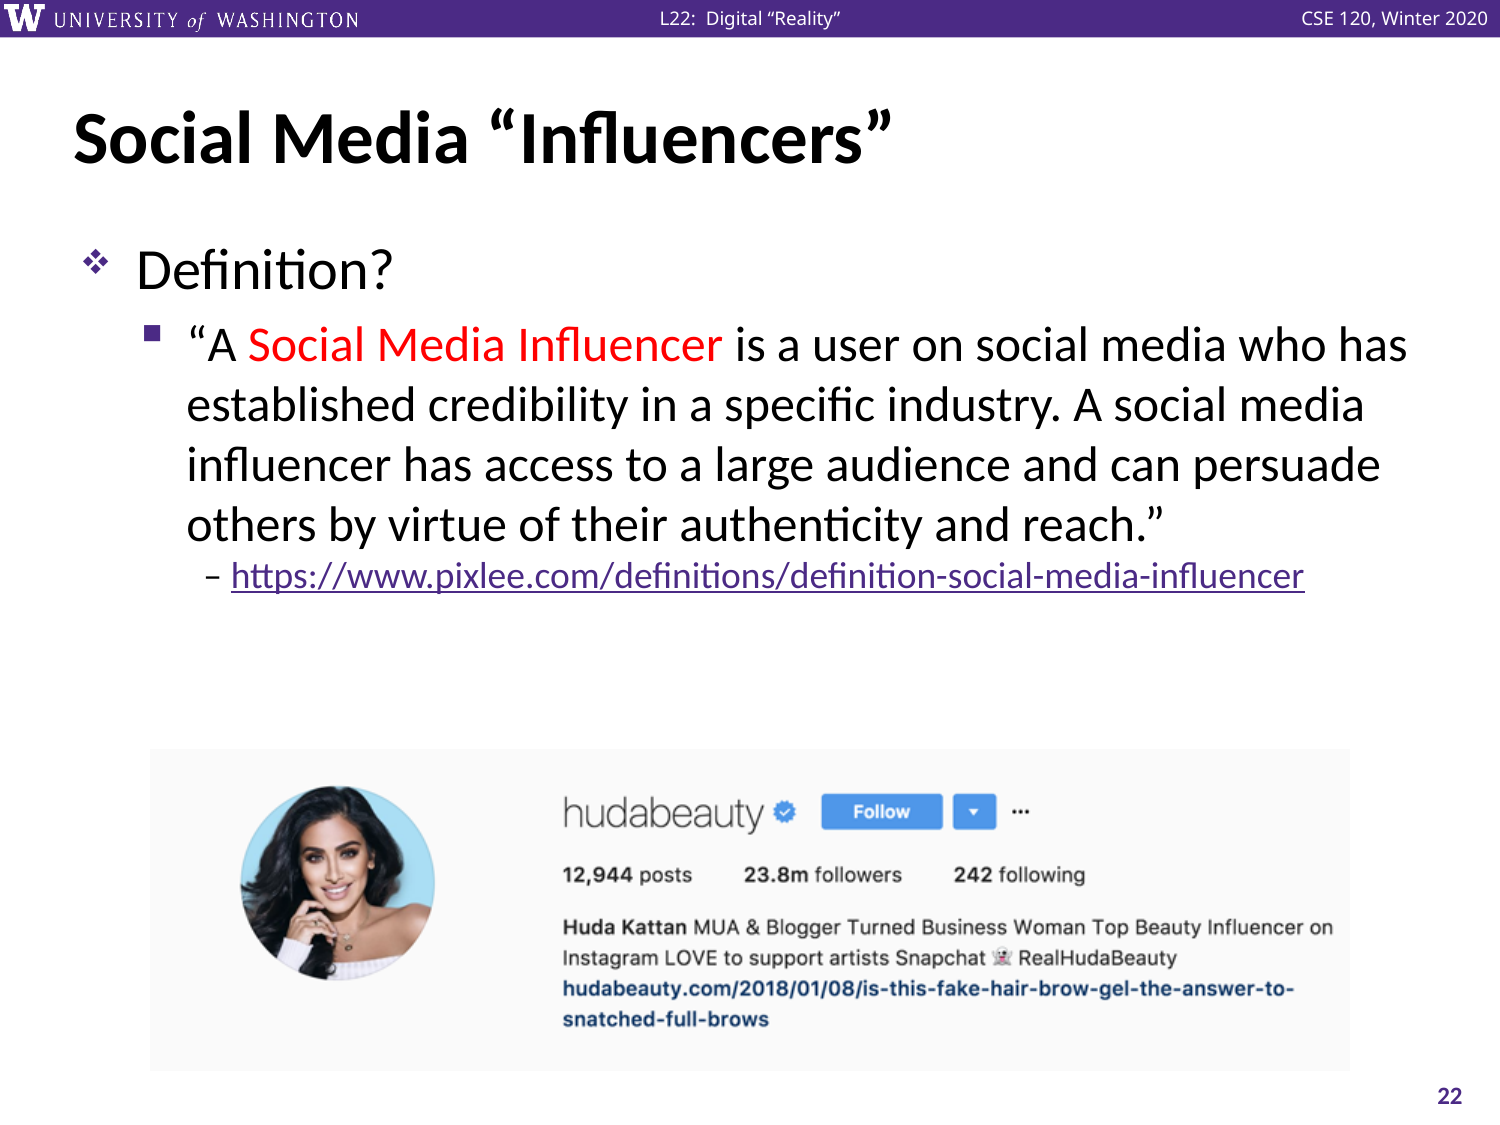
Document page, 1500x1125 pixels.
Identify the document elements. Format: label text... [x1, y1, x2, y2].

picture [4, 4, 358, 32]
slide_number 22 [1400, 1065, 1500, 1125]
picture [149, 749, 1351, 1072]
title Social Media “Influencers” [58, 71, 1438, 197]
list Definition? “A Social Media Influencer is a user on social media who has established credibility in a specific industry. A social media influencer has access to a large audience and can persuade others by virtue of their authenticity and reach.” – https://www.pixlee.com/definitions/definition-social-media-influencer [64, 223, 1438, 1040]
